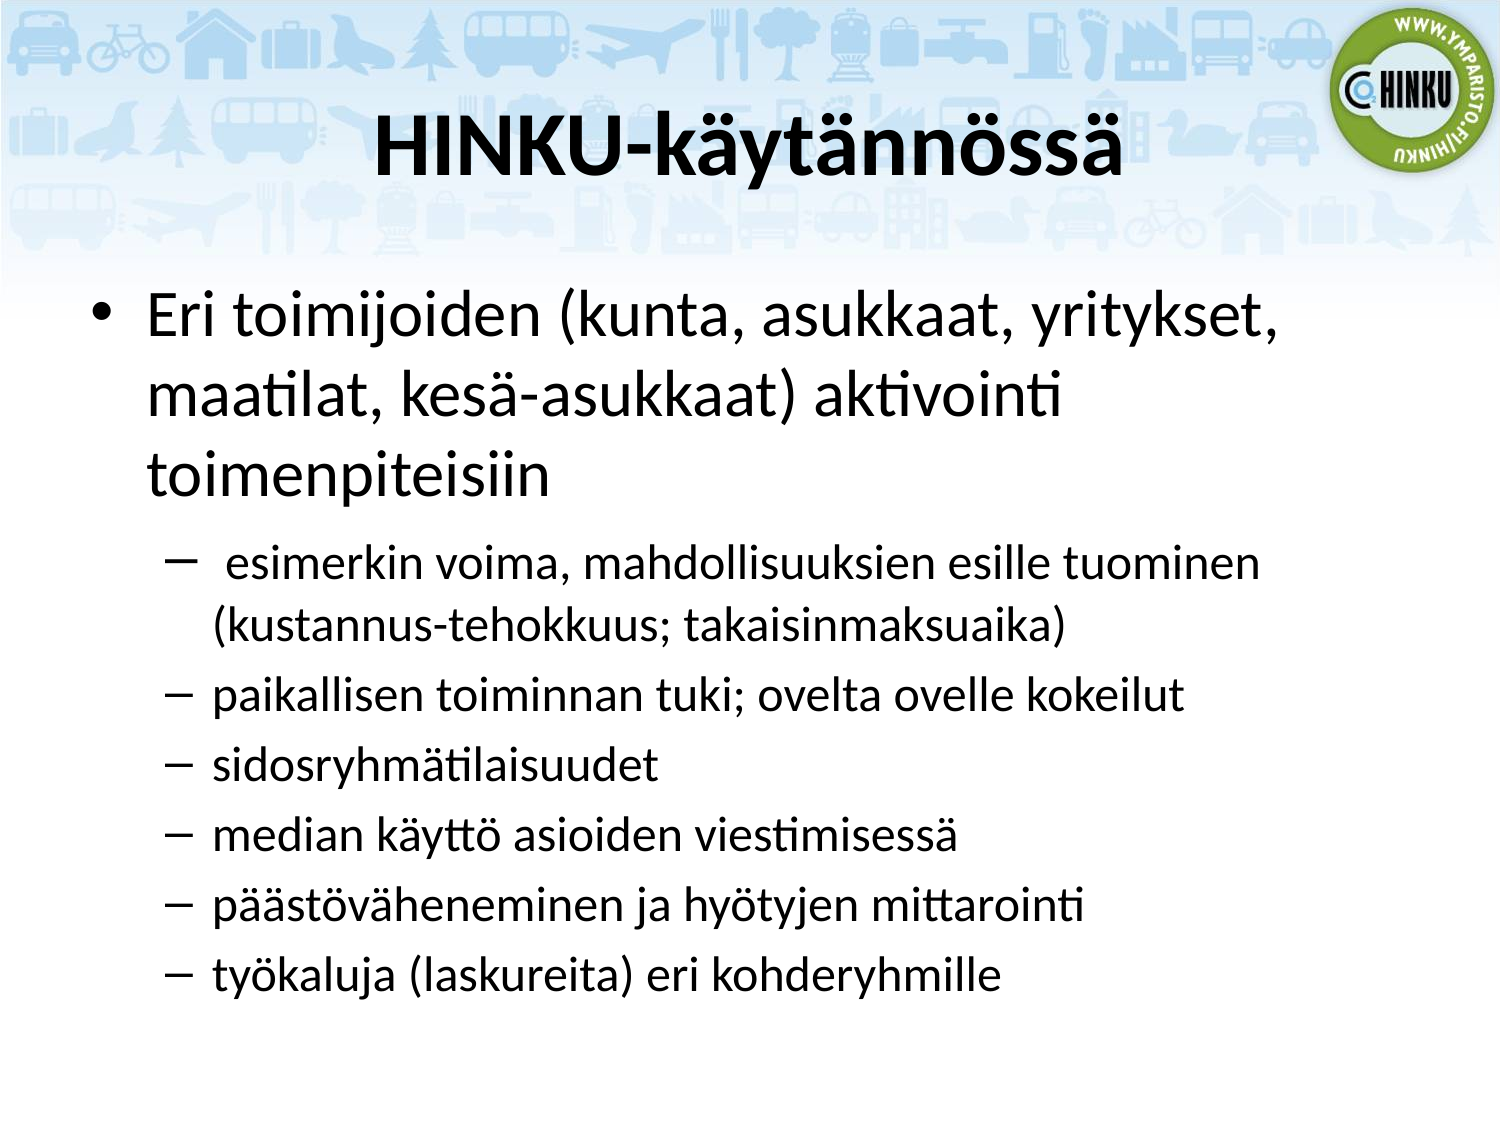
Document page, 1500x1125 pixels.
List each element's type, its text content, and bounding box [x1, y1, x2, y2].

picture [0, 0, 1500, 1125]
list Eri toimijoiden (kunta, asukkaat, yritykset, maatilat, kesä-asukkaat) aktivointi toimenpiteisiin esimerkin voima, mahdollisuuksien esille tuominen (kustannus-tehokkuus; takaisinmaksuaika) paikallisen toiminnan tuki; ovelta ovelle kokeilut sidosryhmätilaisuudet median käyttö asioiden viestimisessä päästöväheneminen ja hyötyjen mittarointi työkaluja (laskureita) eri kohderyhmille [74, 262, 1500, 1006]
title HINKU-käytännössä [74, 44, 1426, 233]
